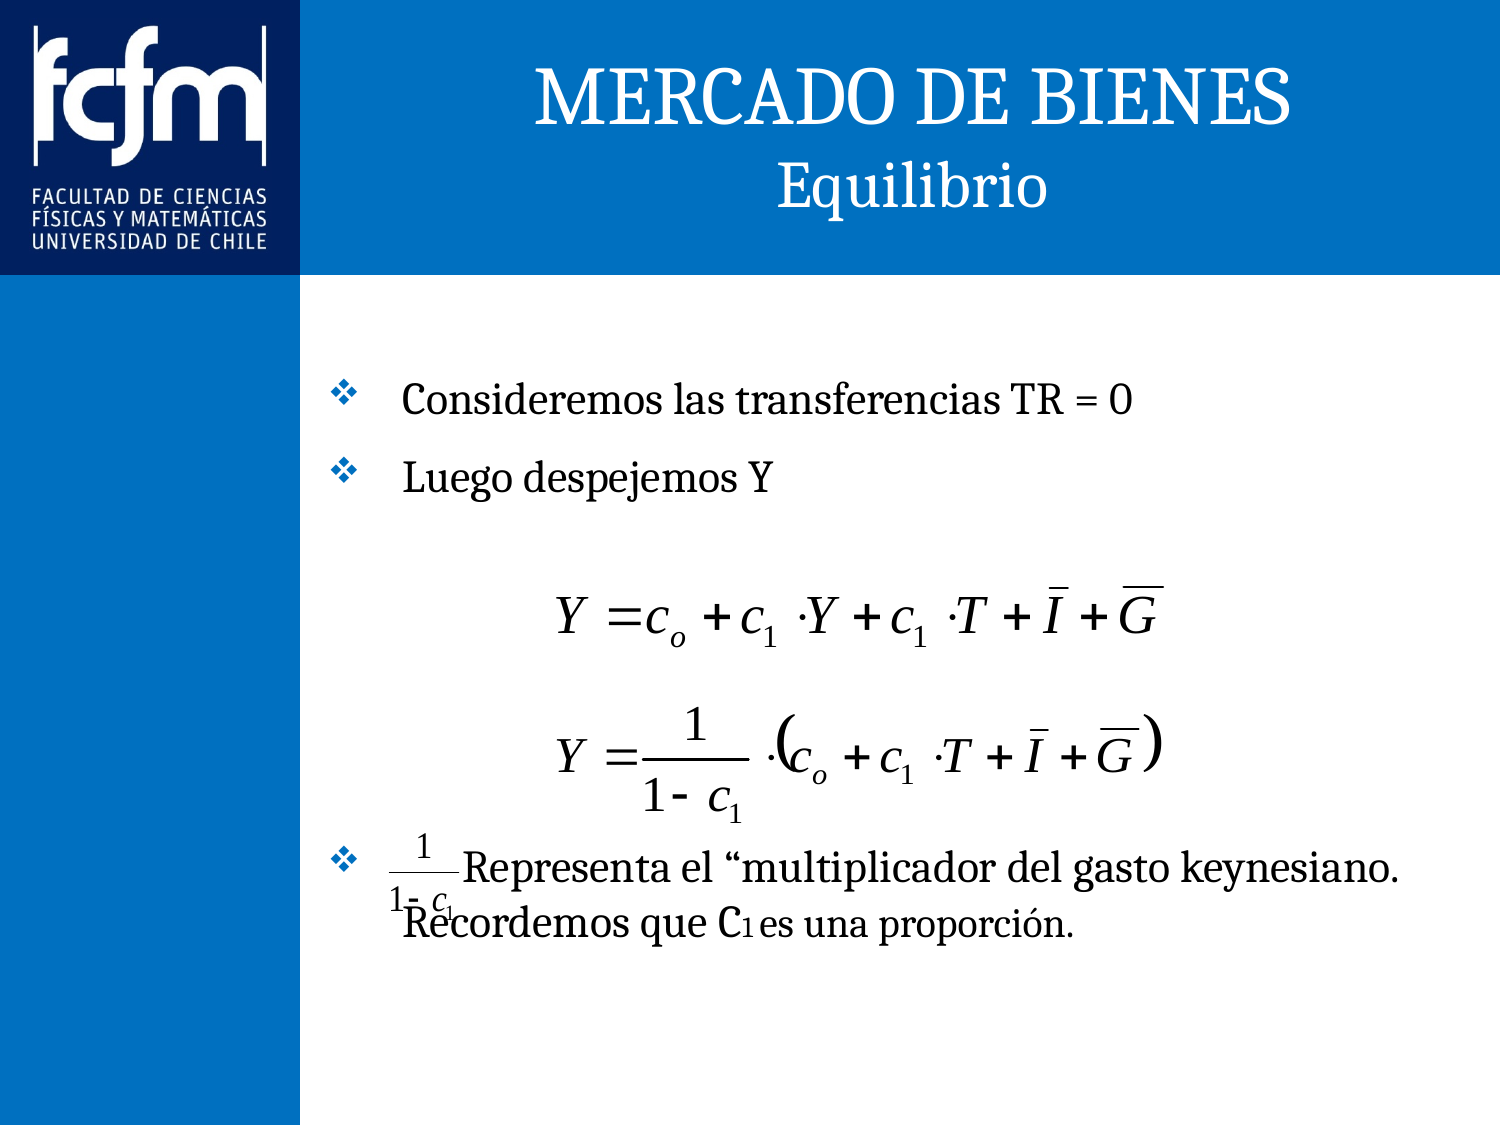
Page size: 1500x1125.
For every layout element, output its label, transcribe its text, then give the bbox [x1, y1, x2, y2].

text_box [383, 822, 467, 929]
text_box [548, 692, 1164, 836]
picture [29, 18, 272, 254]
text_box Consideremos las transferencias TR = 0 Luego despejemos Y Representa el “multiplicador del gasto keynesiano. Recordemos que C1 es una proporción. [312, 361, 1416, 954]
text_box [548, 573, 1177, 662]
text_box MERCADO DE BIENES Equilibrio [399, 37, 1425, 225]
